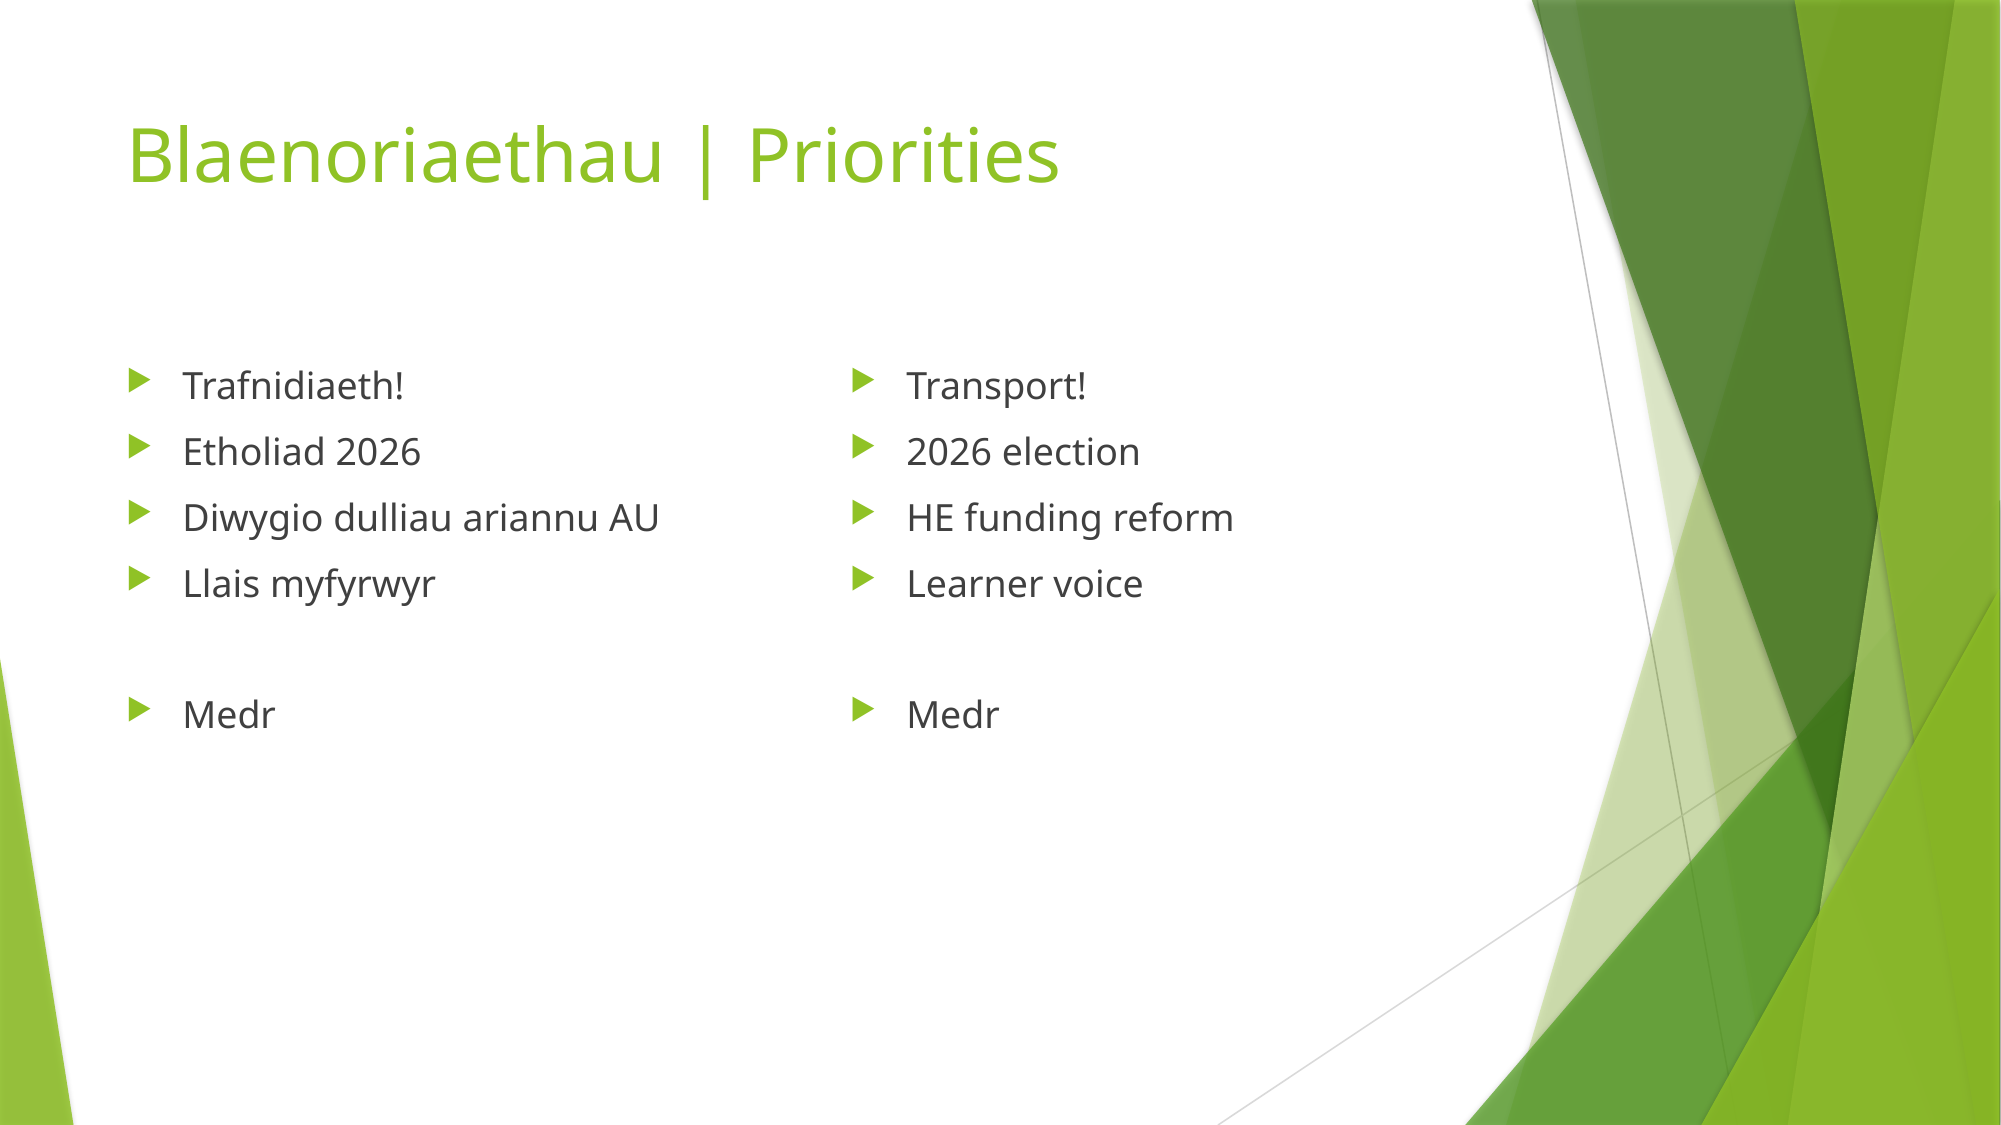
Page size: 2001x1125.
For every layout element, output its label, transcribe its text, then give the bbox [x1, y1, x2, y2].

title Blaenoriaethau | Priorities [111, 99, 1522, 317]
list Trafnidiaeth! Etholiad 2026 Diwygio dulliau ariannu AU Llais myfyrwyr Medr [111, 354, 798, 992]
list Transport! 2026 election HE funding reform Learner voice Medr [834, 354, 1522, 992]
